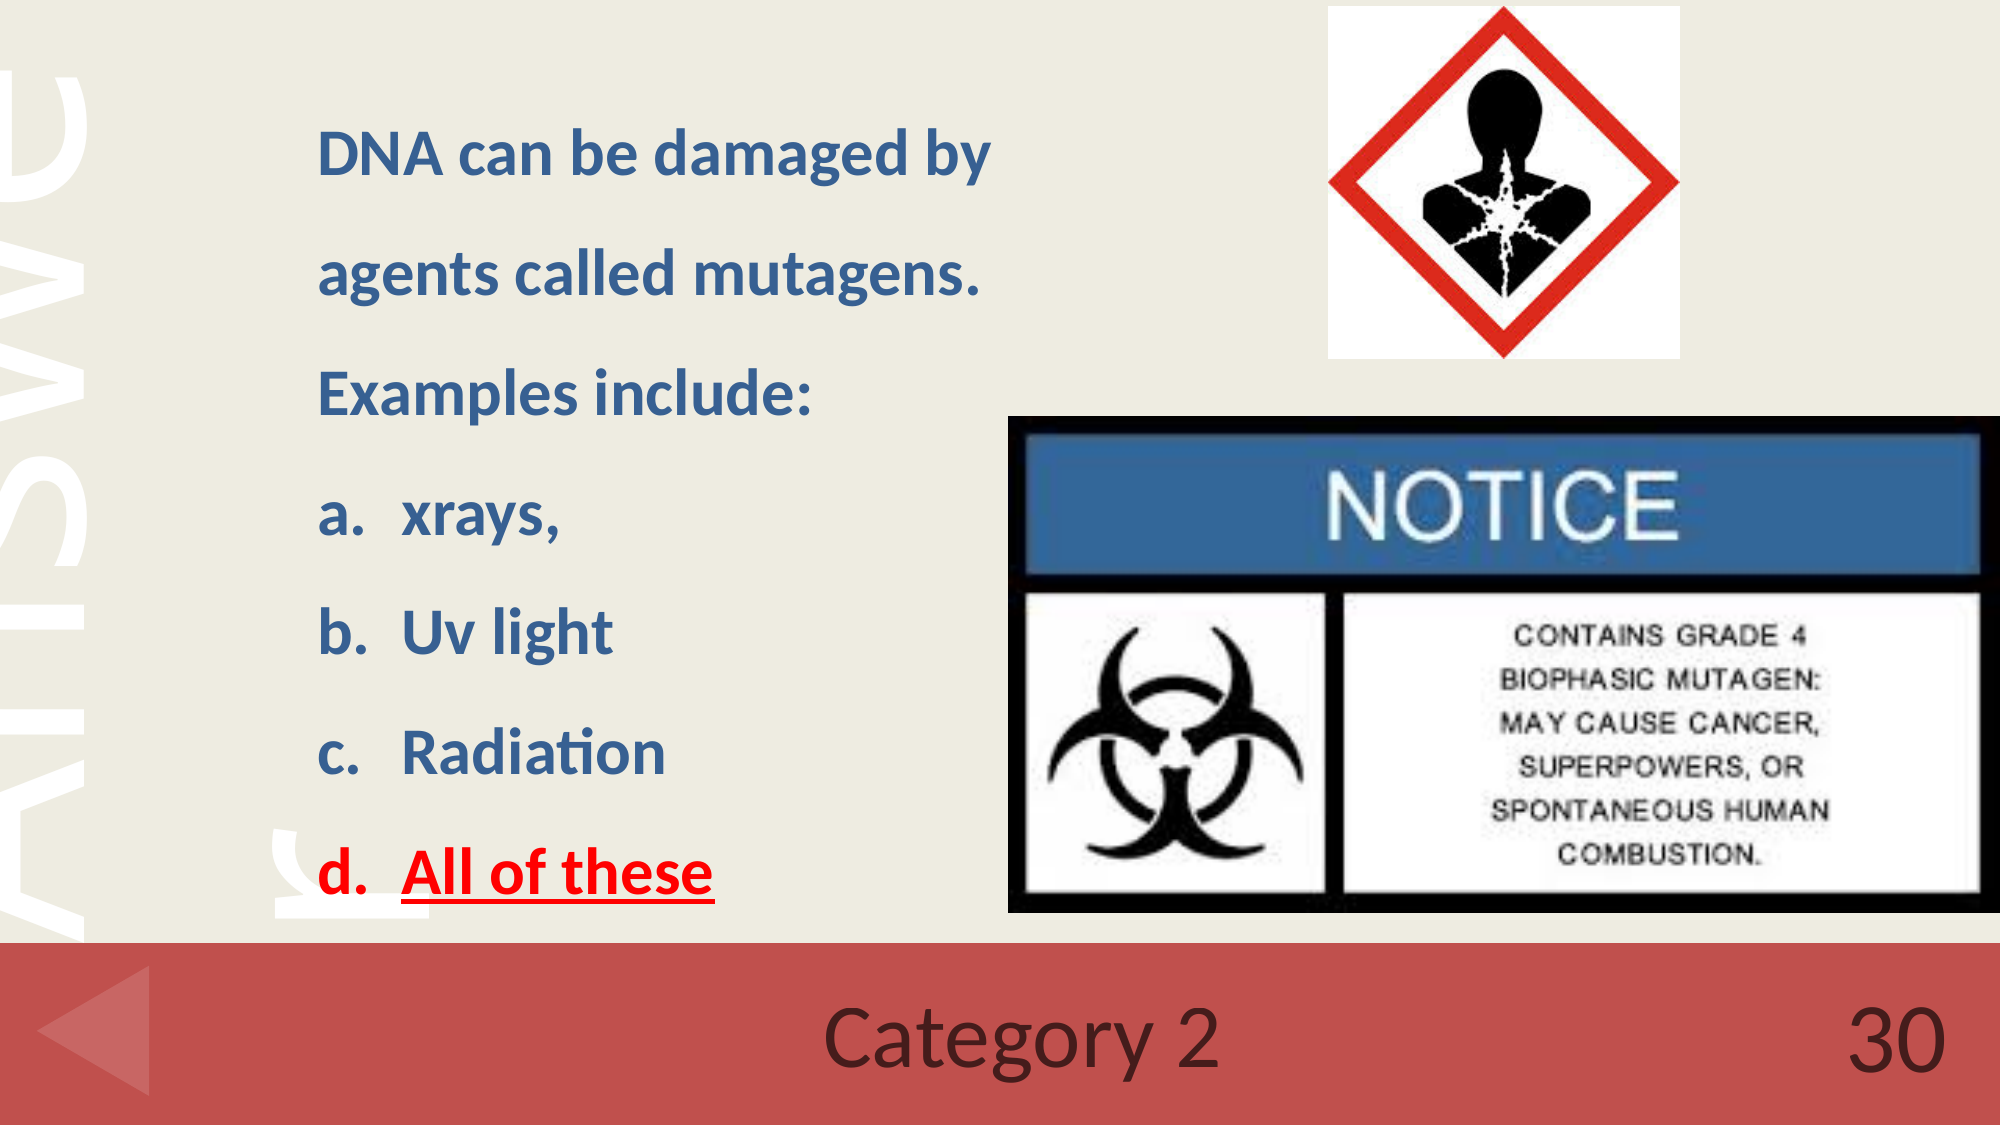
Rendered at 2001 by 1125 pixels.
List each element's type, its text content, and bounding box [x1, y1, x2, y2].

list 30 [1924, 967, 1963, 1097]
picture [1328, 6, 1681, 359]
picture [1007, 416, 2000, 914]
list DNA can be damaged by agents called mutagens. Examples include: xrays, Uv light Radiation All of these [302, 115, 1132, 862]
title Category 2 [123, 937, 1924, 1125]
